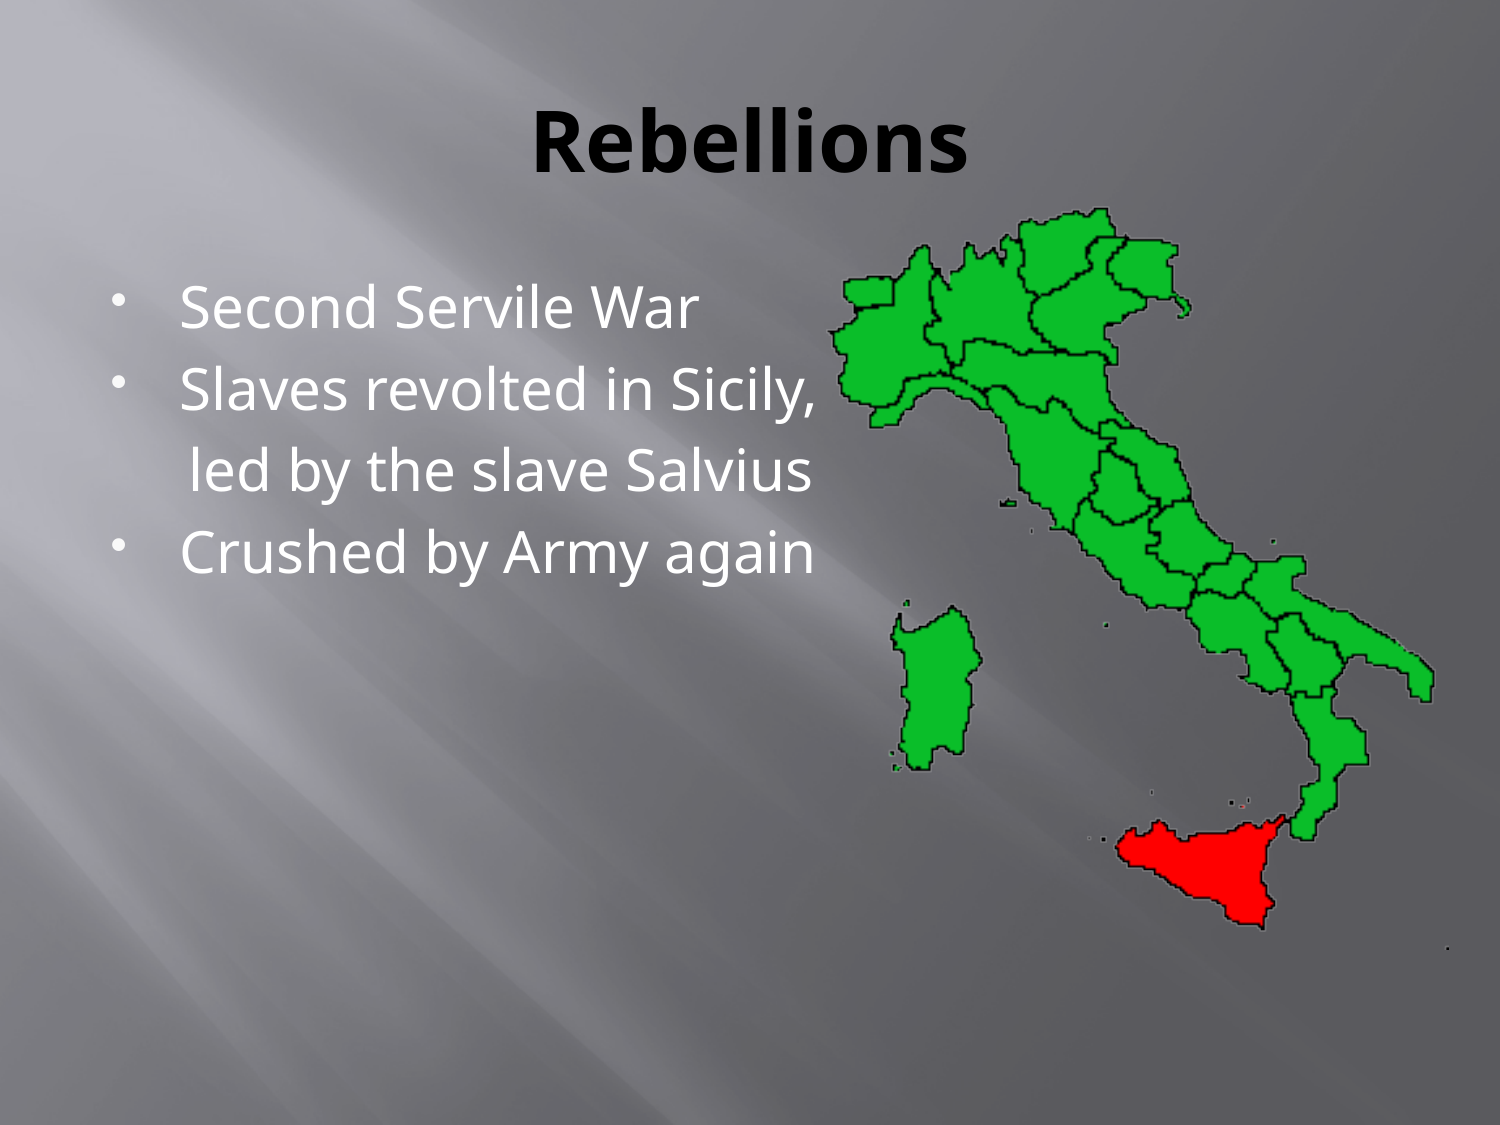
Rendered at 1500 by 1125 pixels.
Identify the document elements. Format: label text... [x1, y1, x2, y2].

picture [824, 187, 1449, 950]
title Rebellions [75, 45, 1425, 233]
list Second Servile War Slaves revolted in Sicily, led by the slave Salvius Crushed by Army again [75, 262, 1425, 1035]
